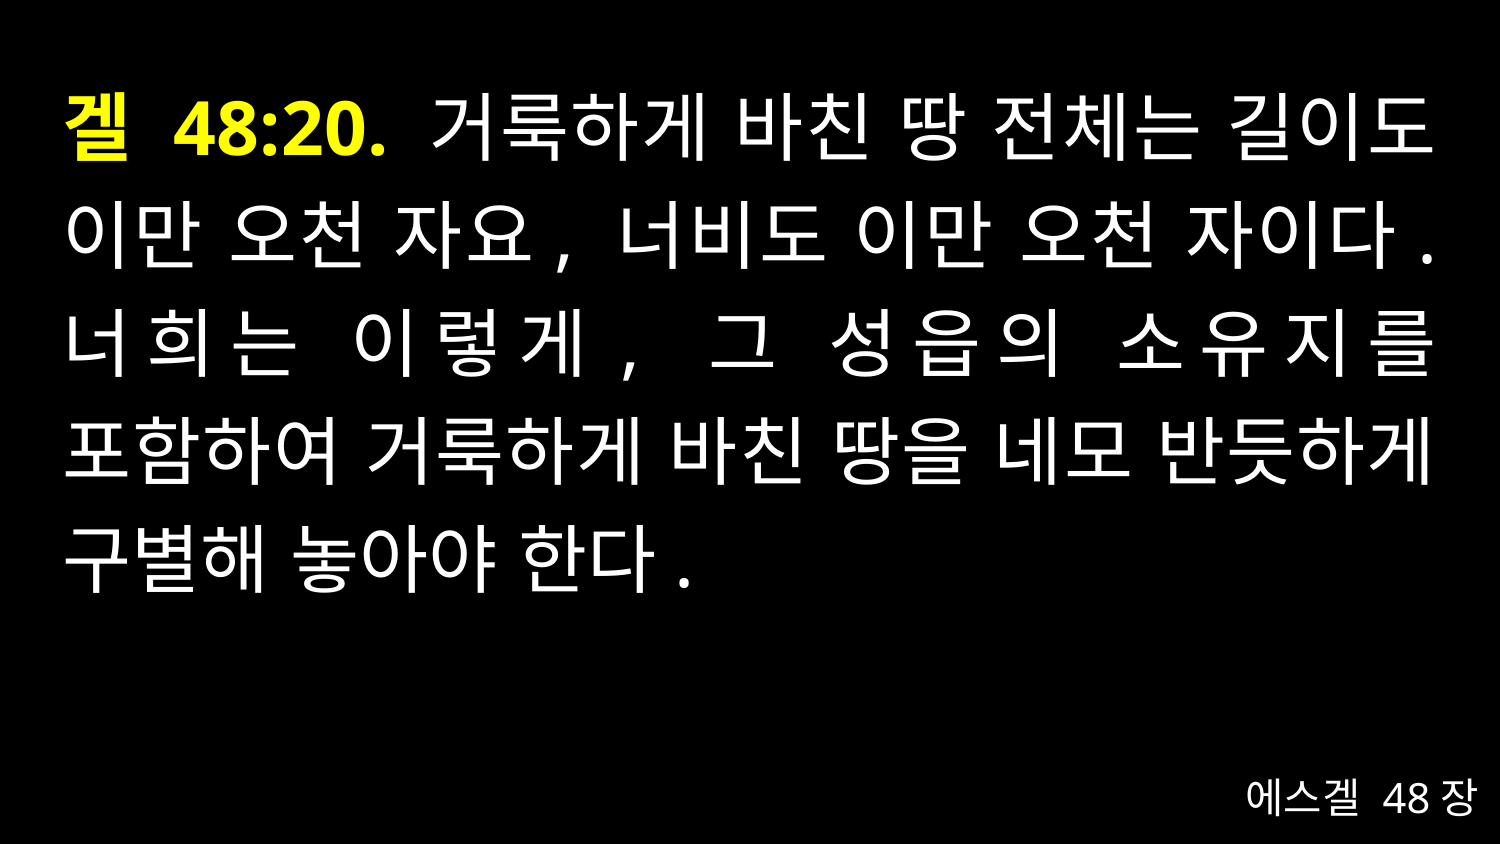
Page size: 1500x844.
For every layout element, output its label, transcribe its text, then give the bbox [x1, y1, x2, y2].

title 겔 48:20. 거룩하게 바친 땅 전체는 길이도 이만 오천 자요, 너비도 이만 오천 자이다. 너희는 이렇게, 그 성읍의 소유지를 포함하여 거룩하게 바친 땅을 네모 반듯하게 구별해 놓아야 한다. [0, 0, 1500, 844]
subtitle 에스겔 48장 [916, 770, 1500, 844]
